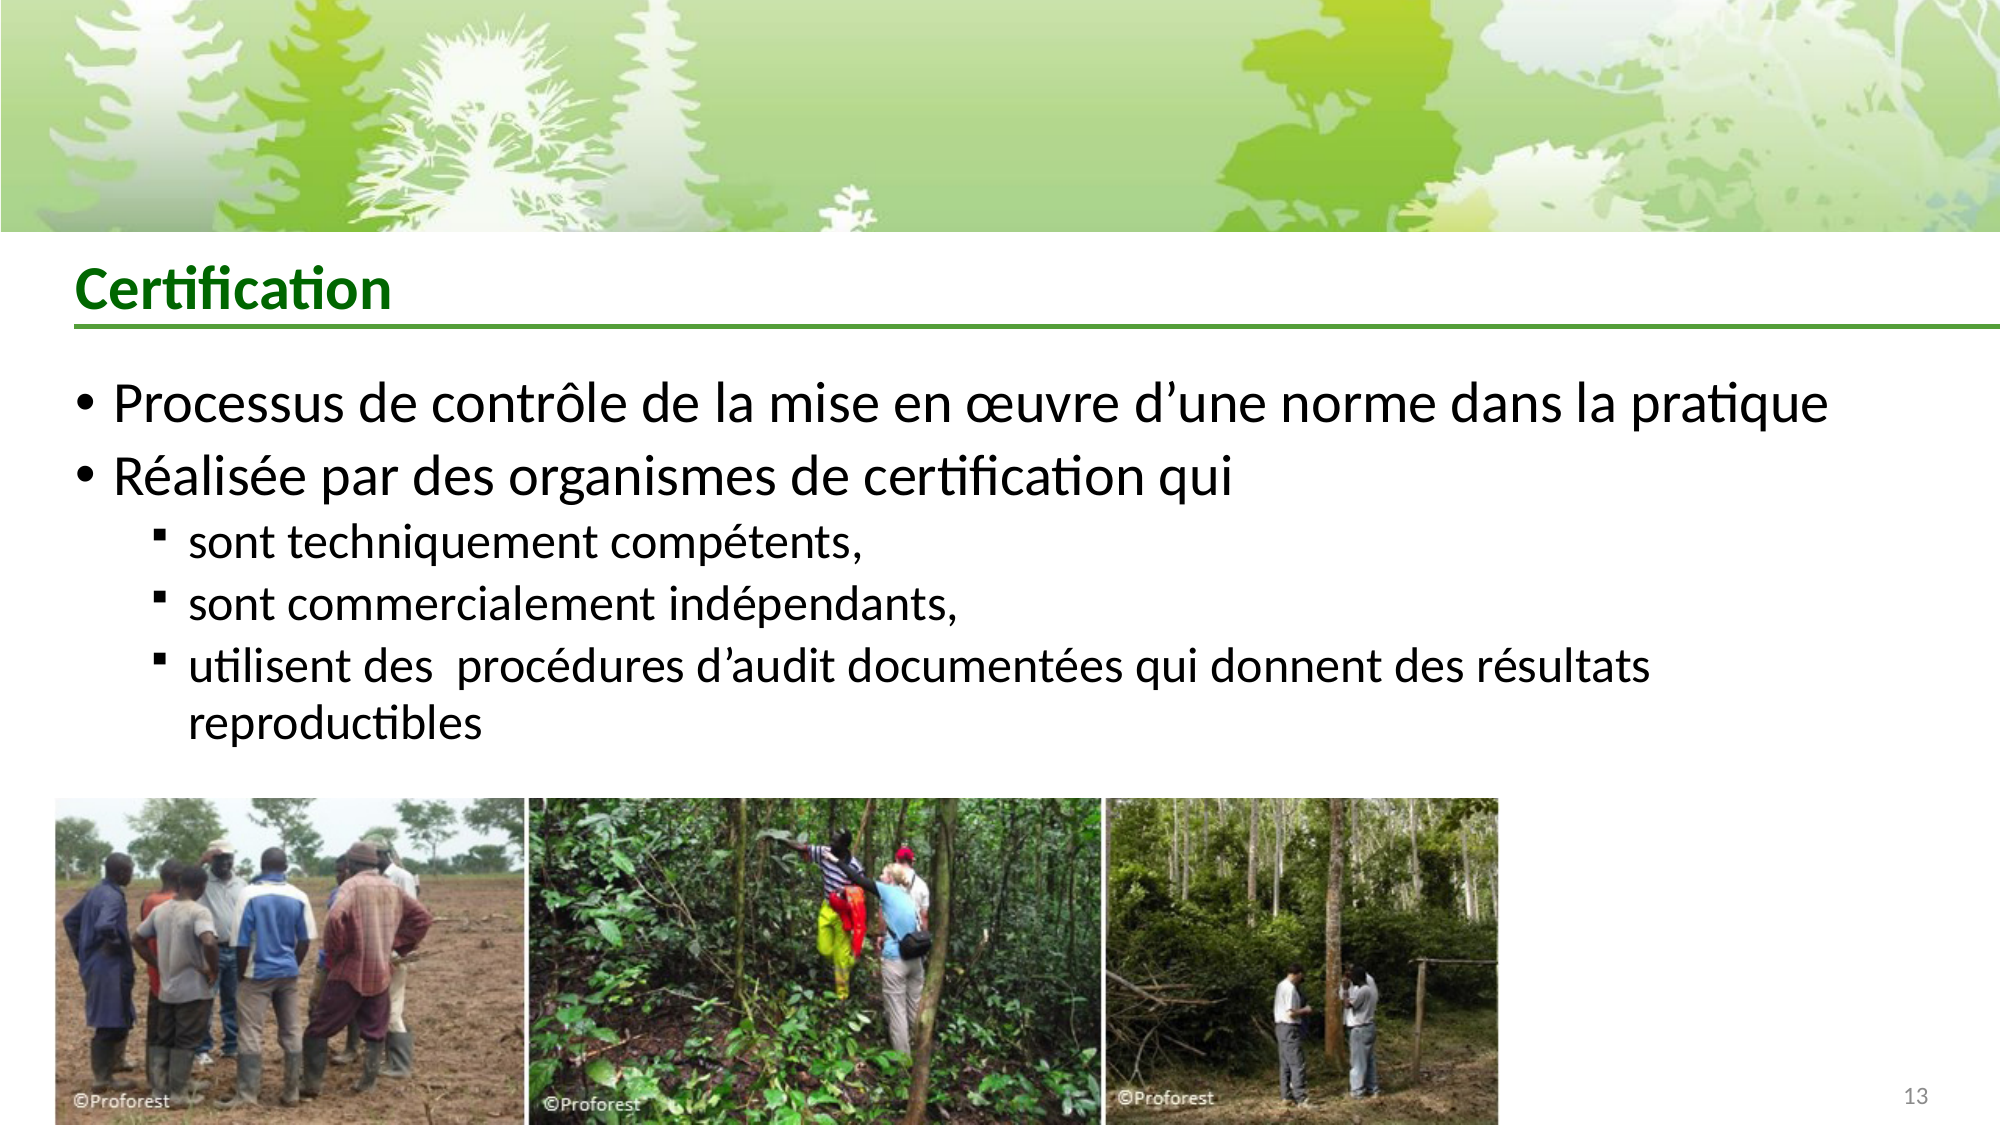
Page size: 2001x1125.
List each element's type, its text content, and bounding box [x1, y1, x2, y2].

picture [0, 0, 2000, 232]
title Certification [60, 173, 1411, 362]
picture [54, 798, 1500, 1125]
slide_number 13 [1500, 1065, 1944, 1125]
list Processus de contrôle de la mise en œuvre d’une norme dans la pratique Réalisée par des organismes de certification qui sont techniquement compétents, sont commercialement indépendants, utilisent des procédures d’audit documentées qui donnent des résultats reproductibles [60, 362, 1916, 1065]
